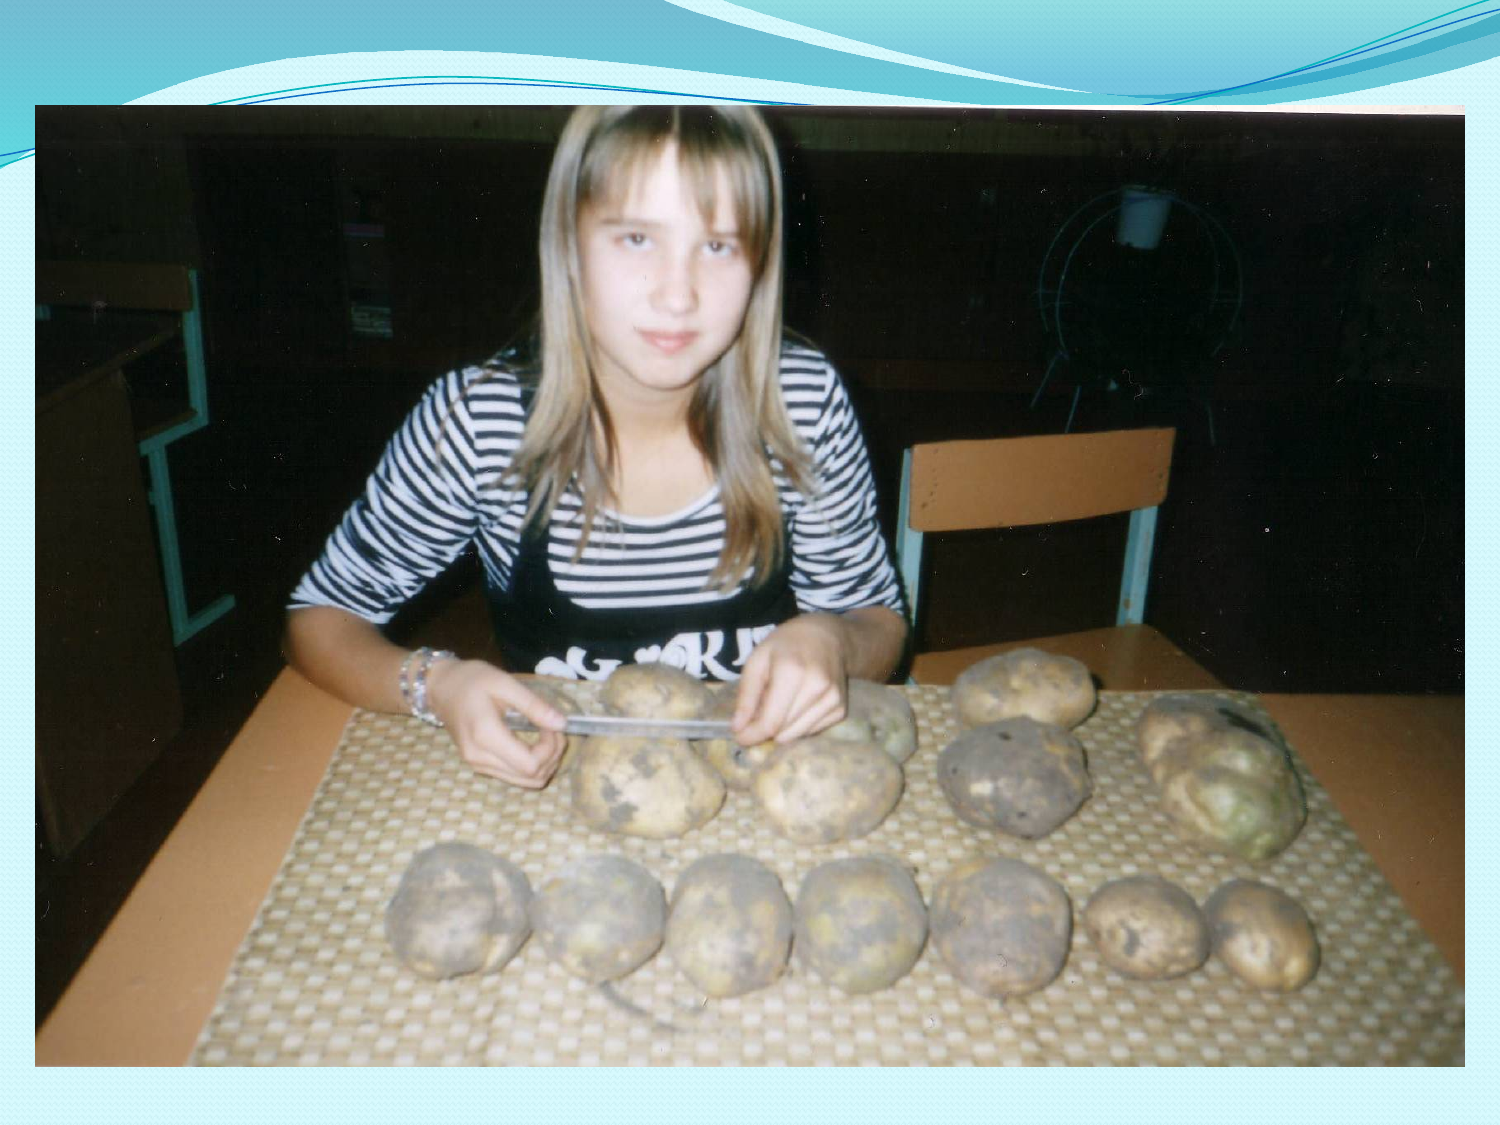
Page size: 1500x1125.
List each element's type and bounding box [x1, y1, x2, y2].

picture [34, 105, 1466, 1067]
